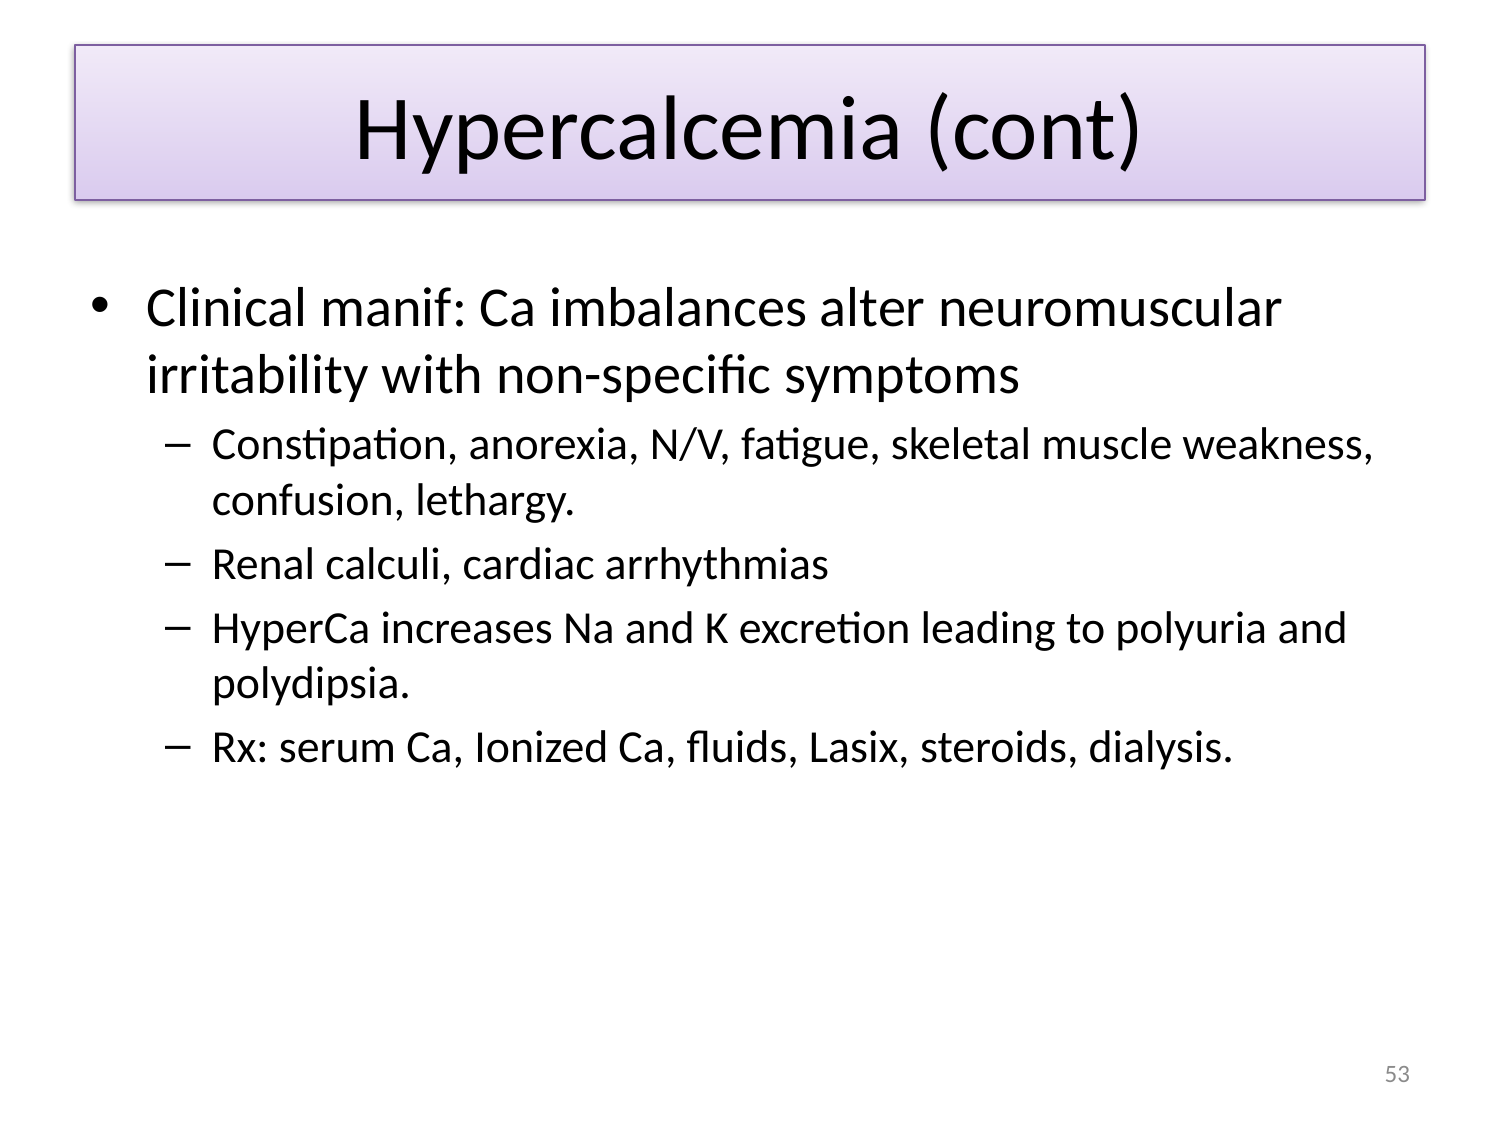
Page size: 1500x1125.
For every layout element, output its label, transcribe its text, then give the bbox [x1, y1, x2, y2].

title Hypercalcemia (cont) [74, 44, 1426, 201]
slide_number 53 [1074, 1042, 1425, 1103]
list Clinical manif: Ca imbalances alter neuromuscular irritability with non-specific symptoms Constipation, anorexia, N/V, fatigue, skeletal muscle weakness, confusion, lethargy. Renal calculi, cardiac arrhythmias HyperCa increases Na and K excretion leading to polyuria and polydipsia. Rx: serum Ca, Ionized Ca, fluids, Lasix, steroids, dialysis. [75, 262, 1425, 1005]
